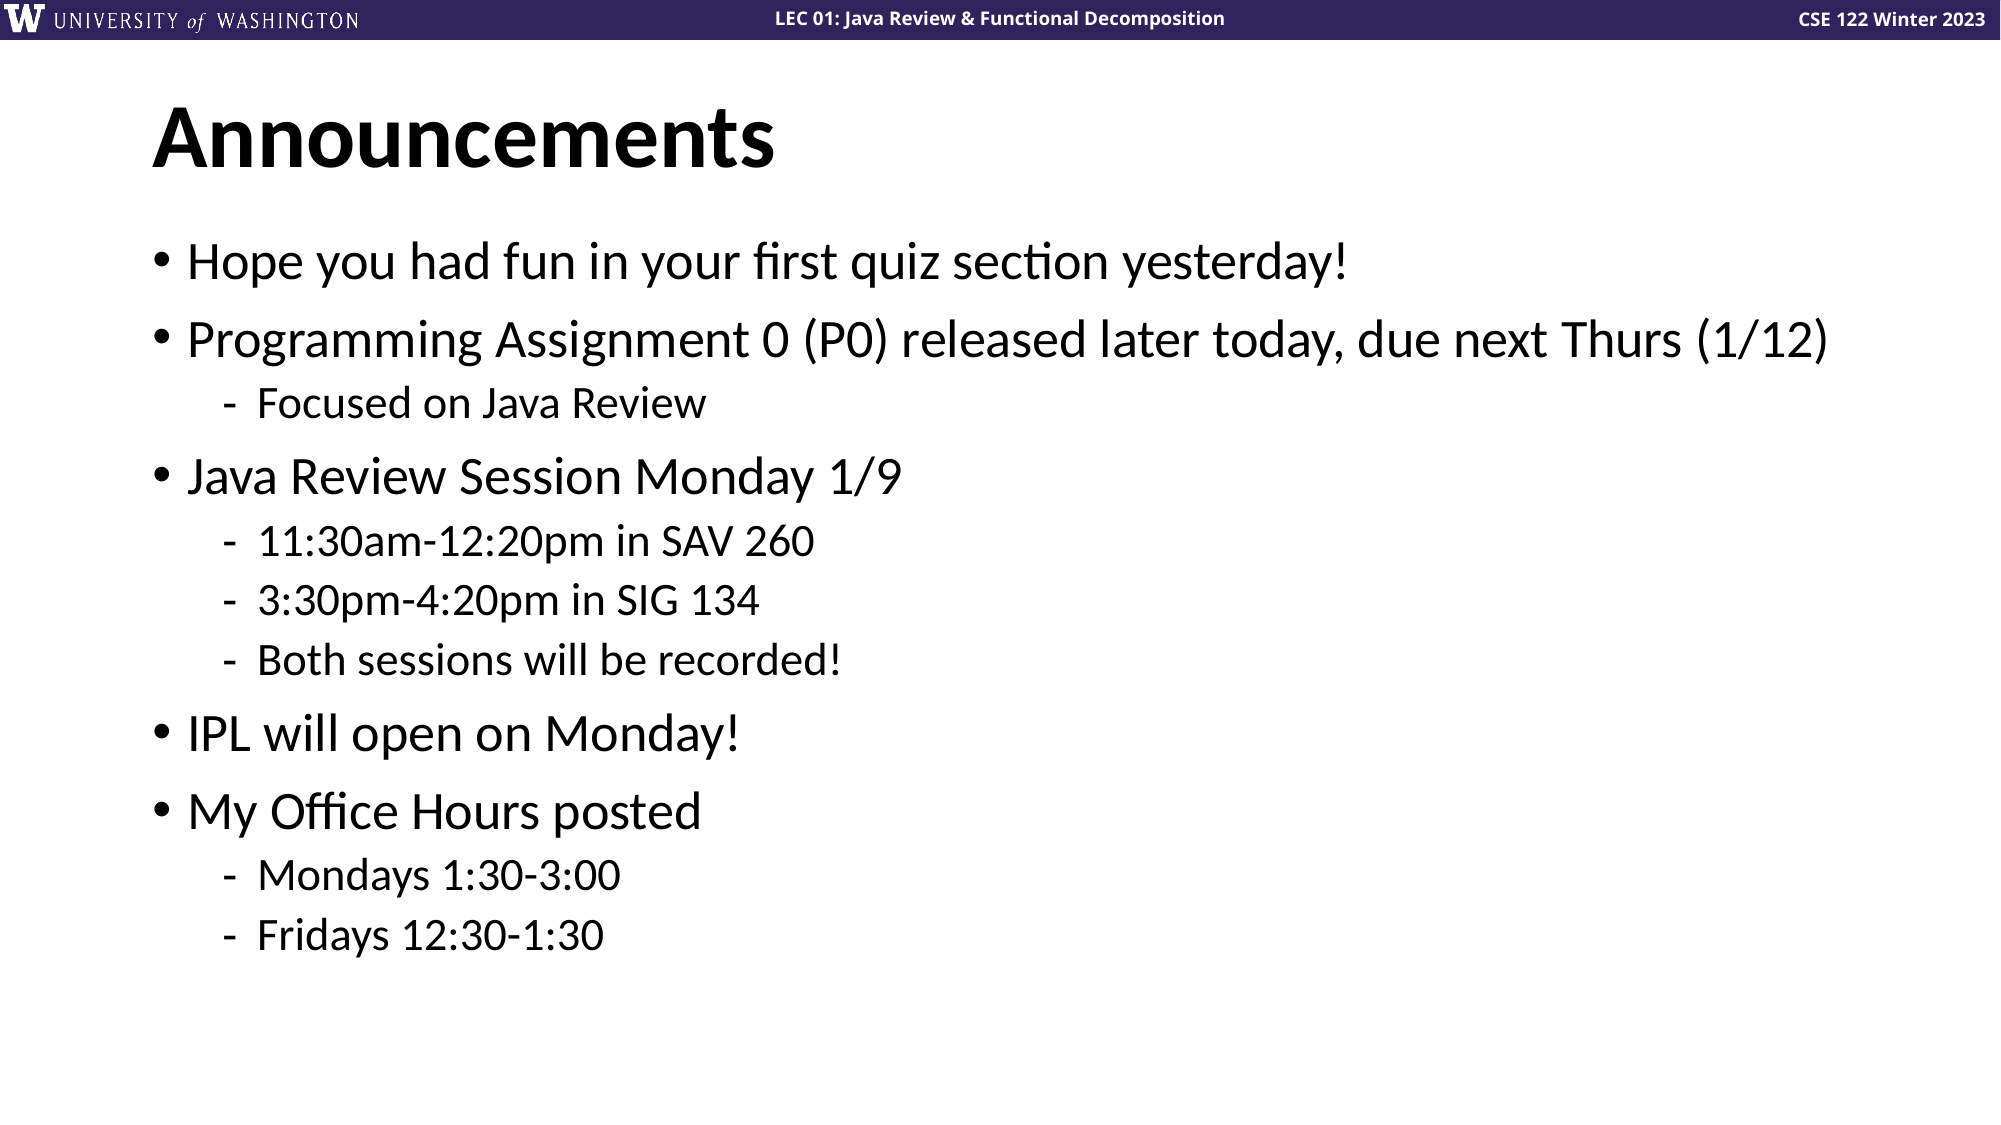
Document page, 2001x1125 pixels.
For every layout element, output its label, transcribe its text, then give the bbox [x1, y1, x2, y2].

picture [4, 4, 358, 33]
title Announcements [137, 74, 1863, 200]
list Hope you had fun in your first quiz section yesterday! Programming Assignment 0 (P0) released later today, due next Thurs (1/12) Focused on Java Review Java Review Session Monday 1/9 11:30am-12:20pm in SAV 260 3:30pm-4:20pm in SIG 134 Both sessions will be recorded! IPL will open on Monday! My Office Hours posted Mondays 1:30-3:00 Fridays 12:30-1:30 [137, 224, 1863, 1014]
